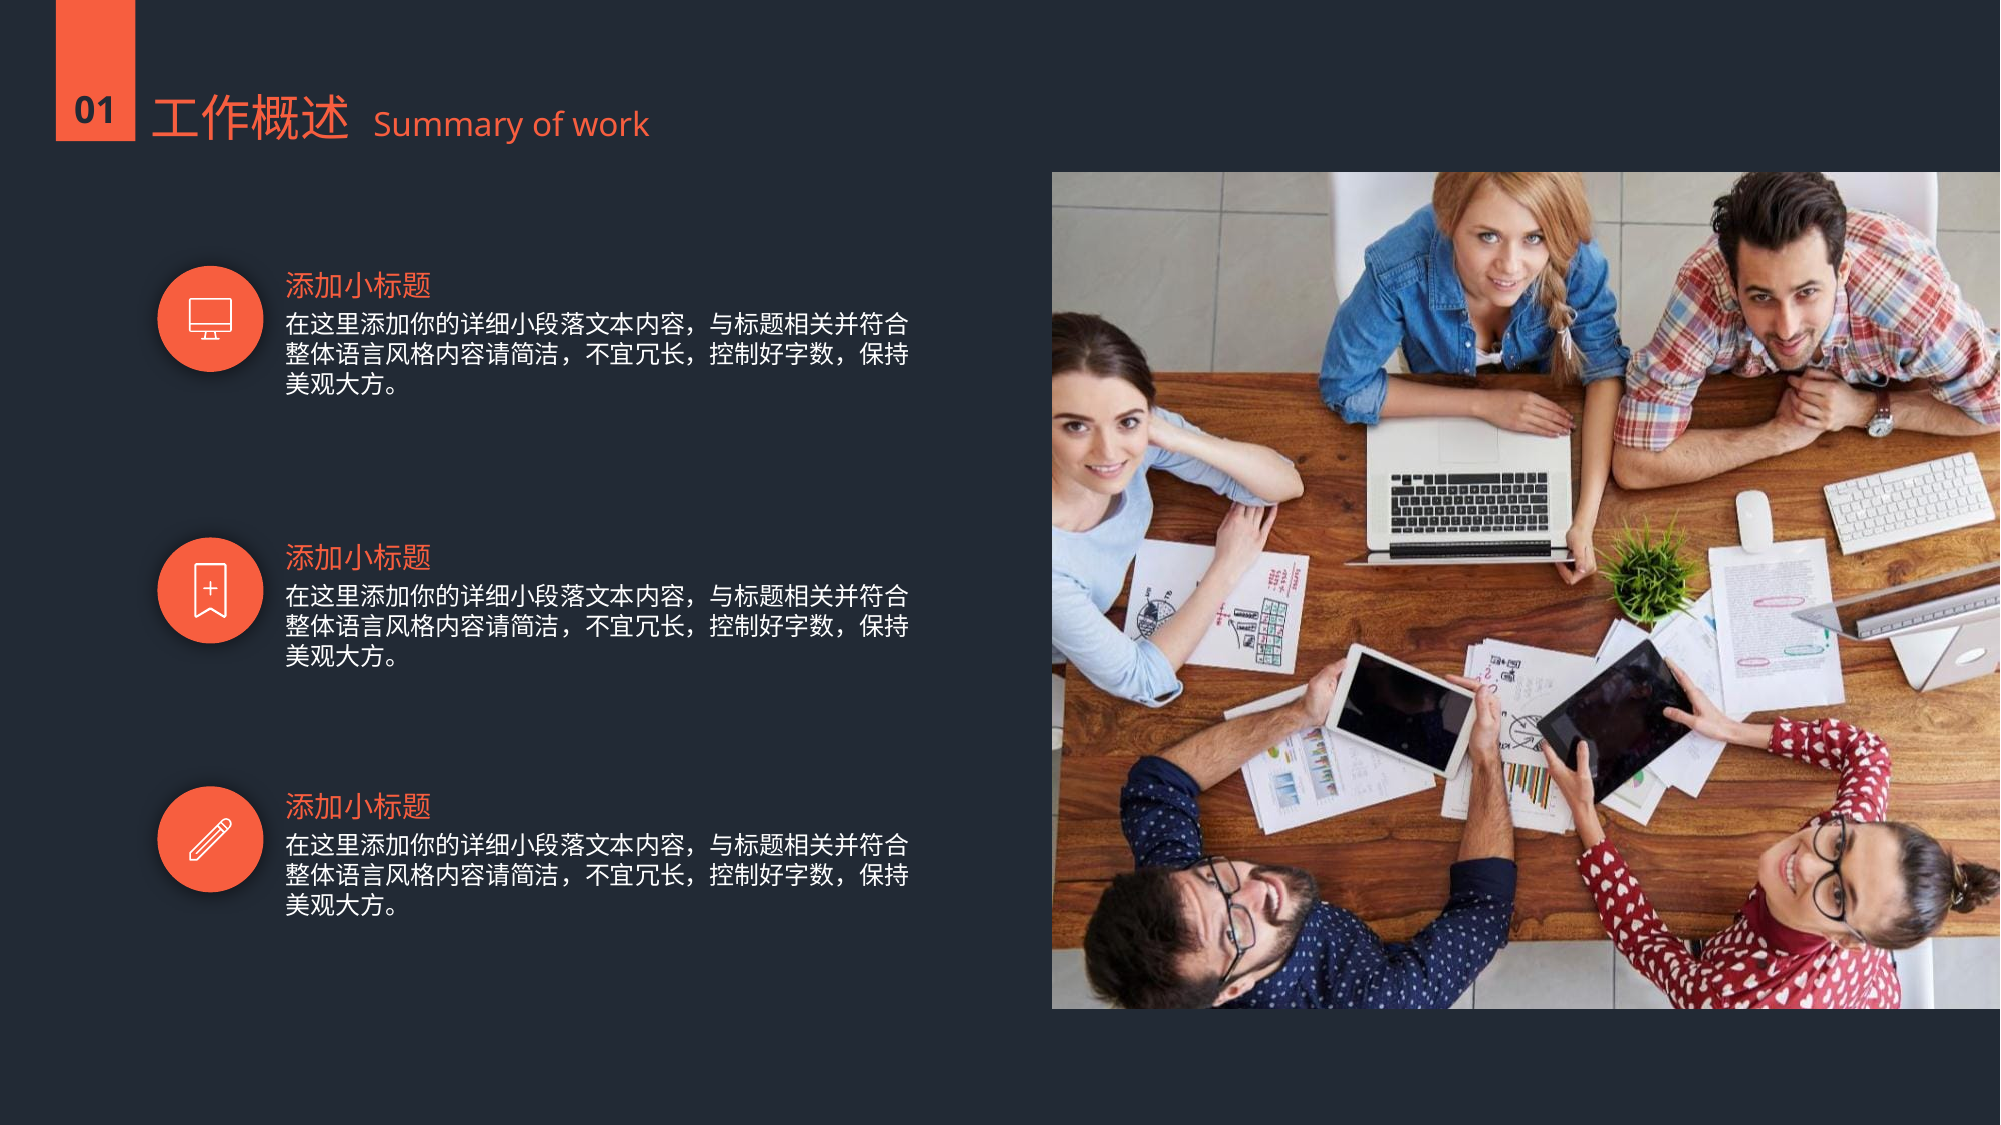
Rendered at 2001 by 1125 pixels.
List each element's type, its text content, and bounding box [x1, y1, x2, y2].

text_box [157, 786, 264, 893]
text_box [270, 531, 1031, 680]
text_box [270, 260, 1031, 408]
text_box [270, 780, 1031, 929]
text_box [157, 265, 264, 372]
text_box [0, 81, 136, 173]
text_box [55, 0, 136, 78]
text_box 01 [47, 78, 145, 139]
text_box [157, 537, 264, 644]
picture [1052, 172, 2000, 1009]
text_box 工作概述 Summary of work [136, 78, 730, 154]
